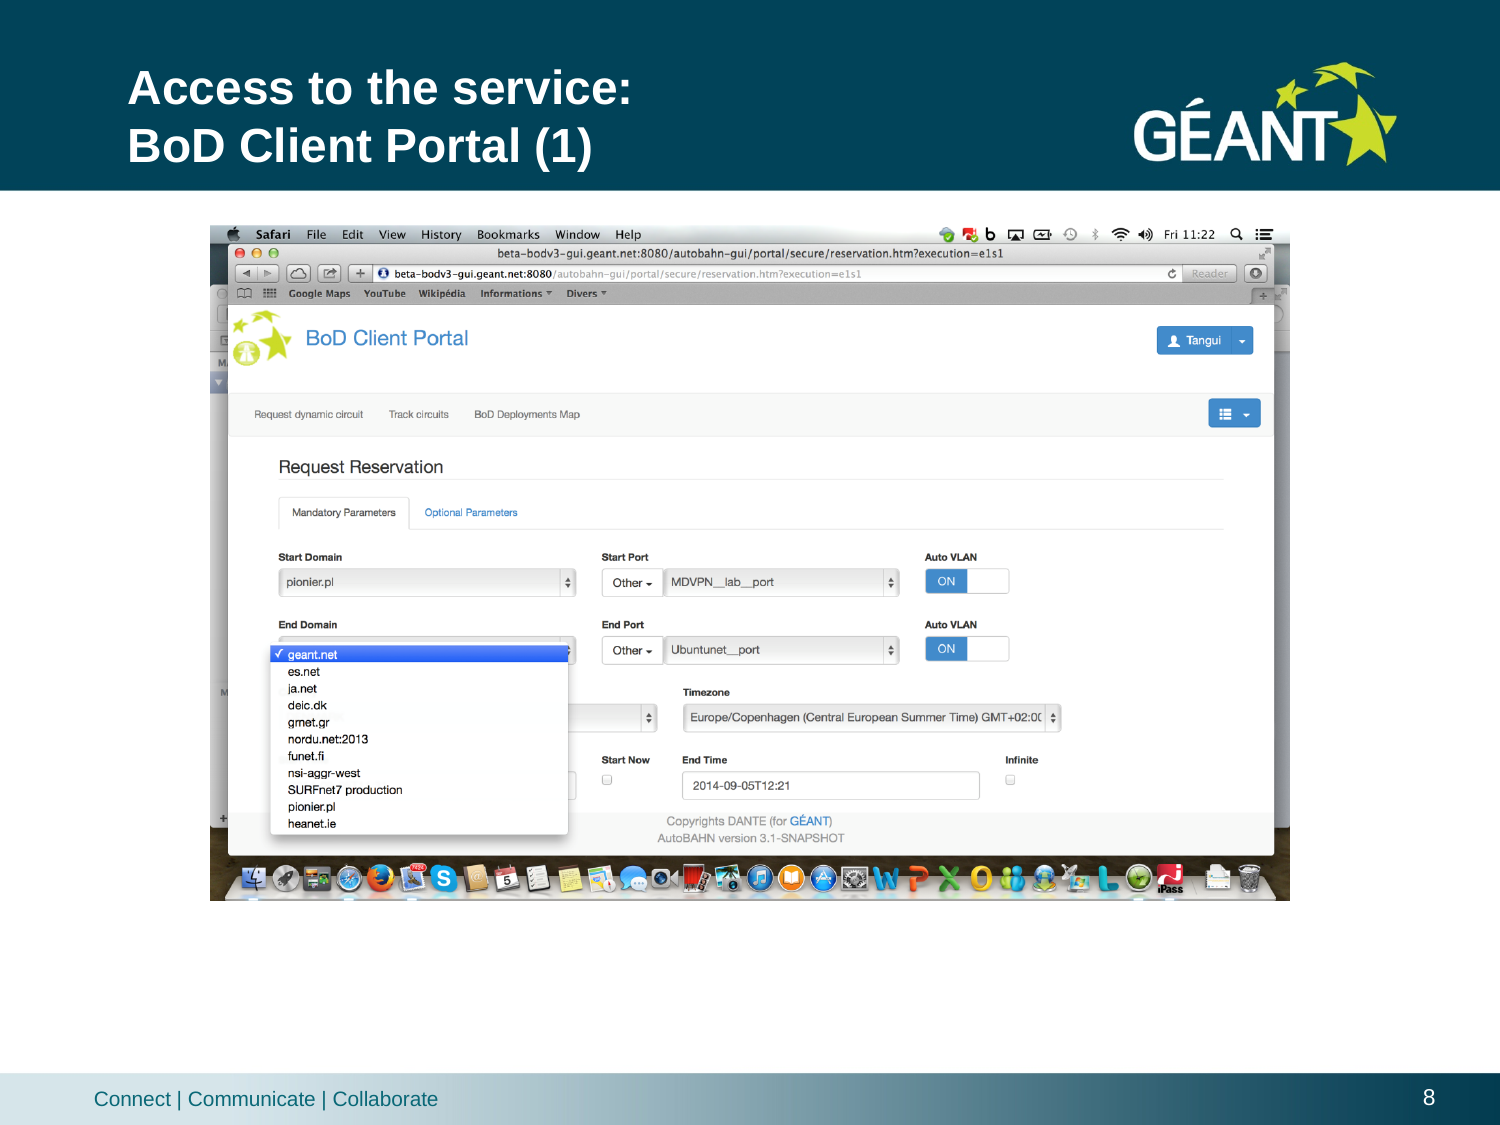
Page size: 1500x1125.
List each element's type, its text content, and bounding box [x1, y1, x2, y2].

picture [1376, 112, 1397, 134]
picture [1134, 110, 1175, 161]
title Access to the service: BoD Client Portal (1) [112, 49, 1103, 192]
picture [1328, 95, 1386, 165]
picture [1313, 62, 1374, 89]
picture [1181, 111, 1211, 161]
picture [1214, 79, 1338, 161]
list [209, 224, 1291, 901]
picture [1187, 98, 1203, 107]
picture [0, 191, 1500, 1125]
